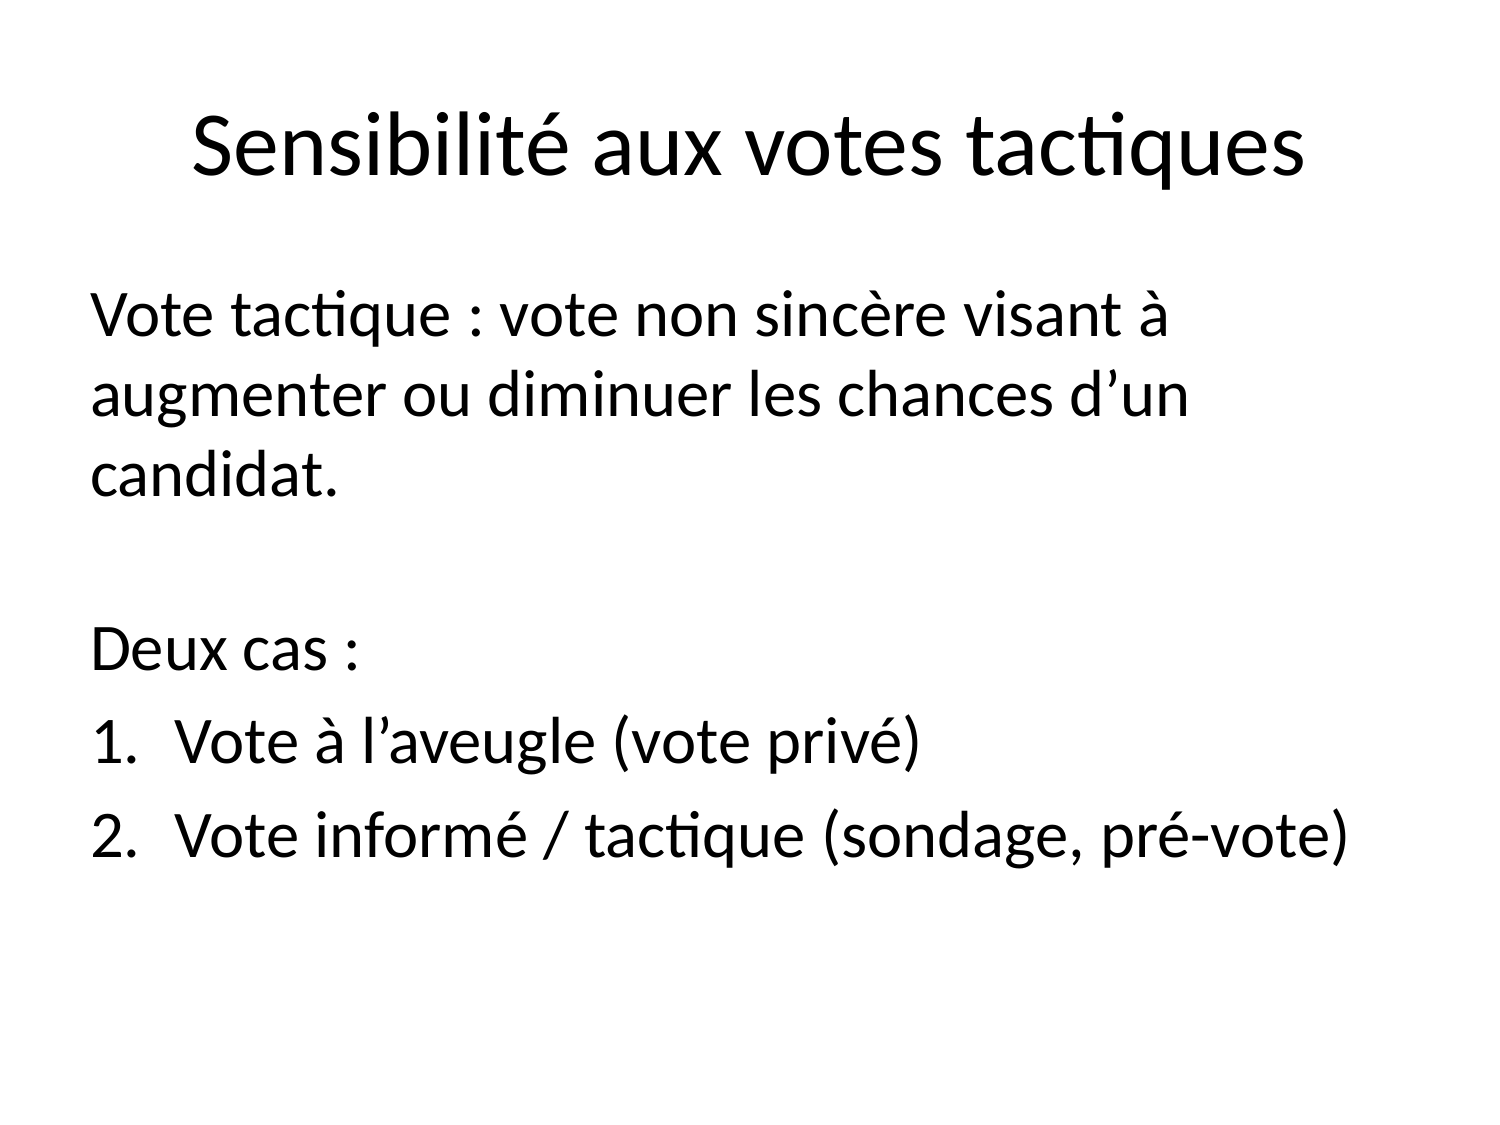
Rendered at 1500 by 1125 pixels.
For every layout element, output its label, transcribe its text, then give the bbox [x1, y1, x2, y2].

list Vote tactique : vote non sincère visant à augmenter ou diminuer les chances d’un candidat. Deux cas : Vote à l’aveugle (vote privé) Vote informé / tactique (sondage, pré-vote) [75, 262, 1425, 1005]
title Sensibilité aux votes tactiques [75, 45, 1425, 233]
